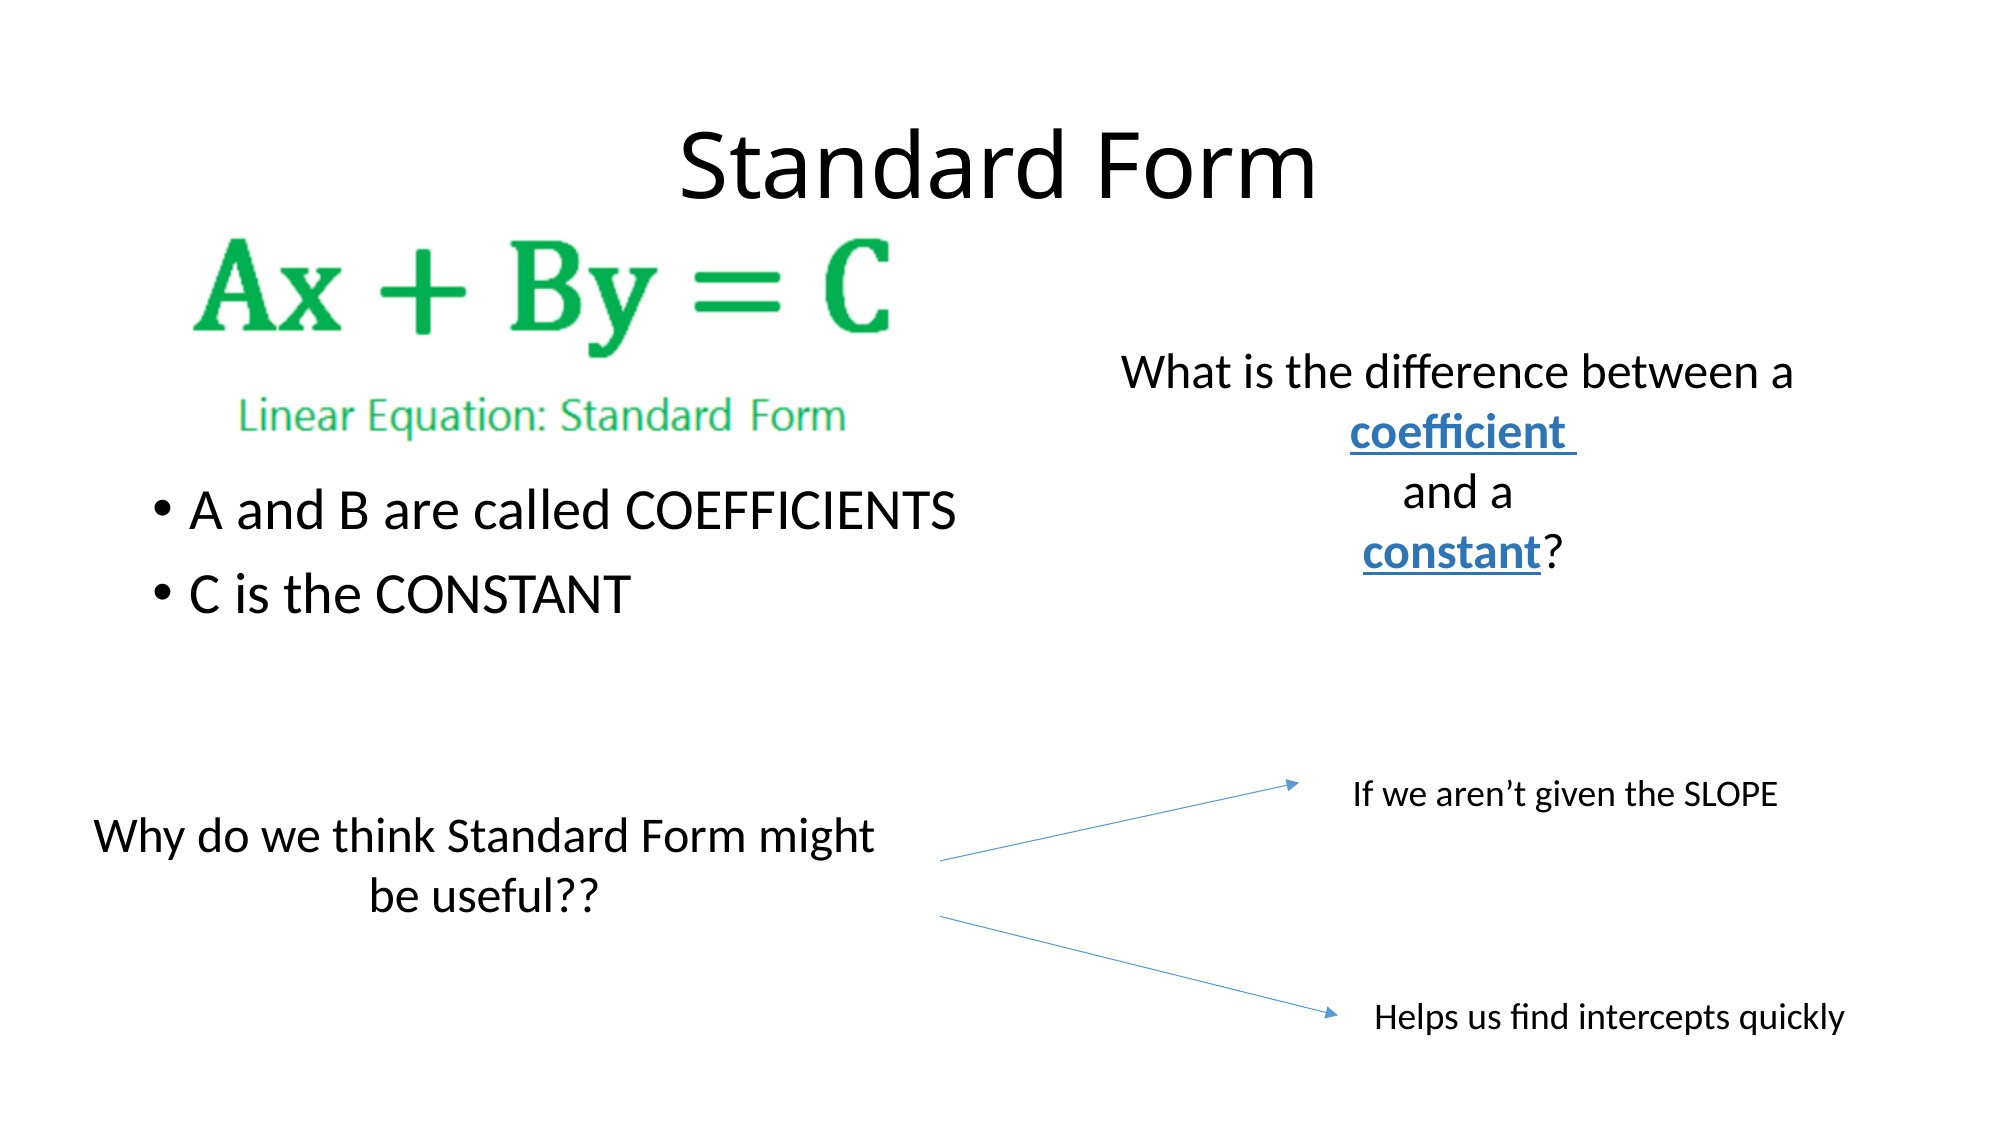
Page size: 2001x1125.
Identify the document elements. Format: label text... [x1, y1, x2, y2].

text_box Why do we think Standard Form might be useful?? [50, 794, 919, 930]
picture [170, 217, 919, 460]
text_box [939, 782, 1299, 861]
title Standard Form [137, 59, 1863, 278]
text_box What is the difference between a coefficient and a constant? [1064, 330, 1863, 586]
list A and B are called COEFFICIENTS C is the CONSTANT [137, 471, 1022, 669]
text_box If we aren’t given the SLOPE [1337, 761, 1863, 821]
text_box Helps us find intercepts quickly [1359, 985, 1885, 1045]
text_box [939, 916, 1338, 1016]
